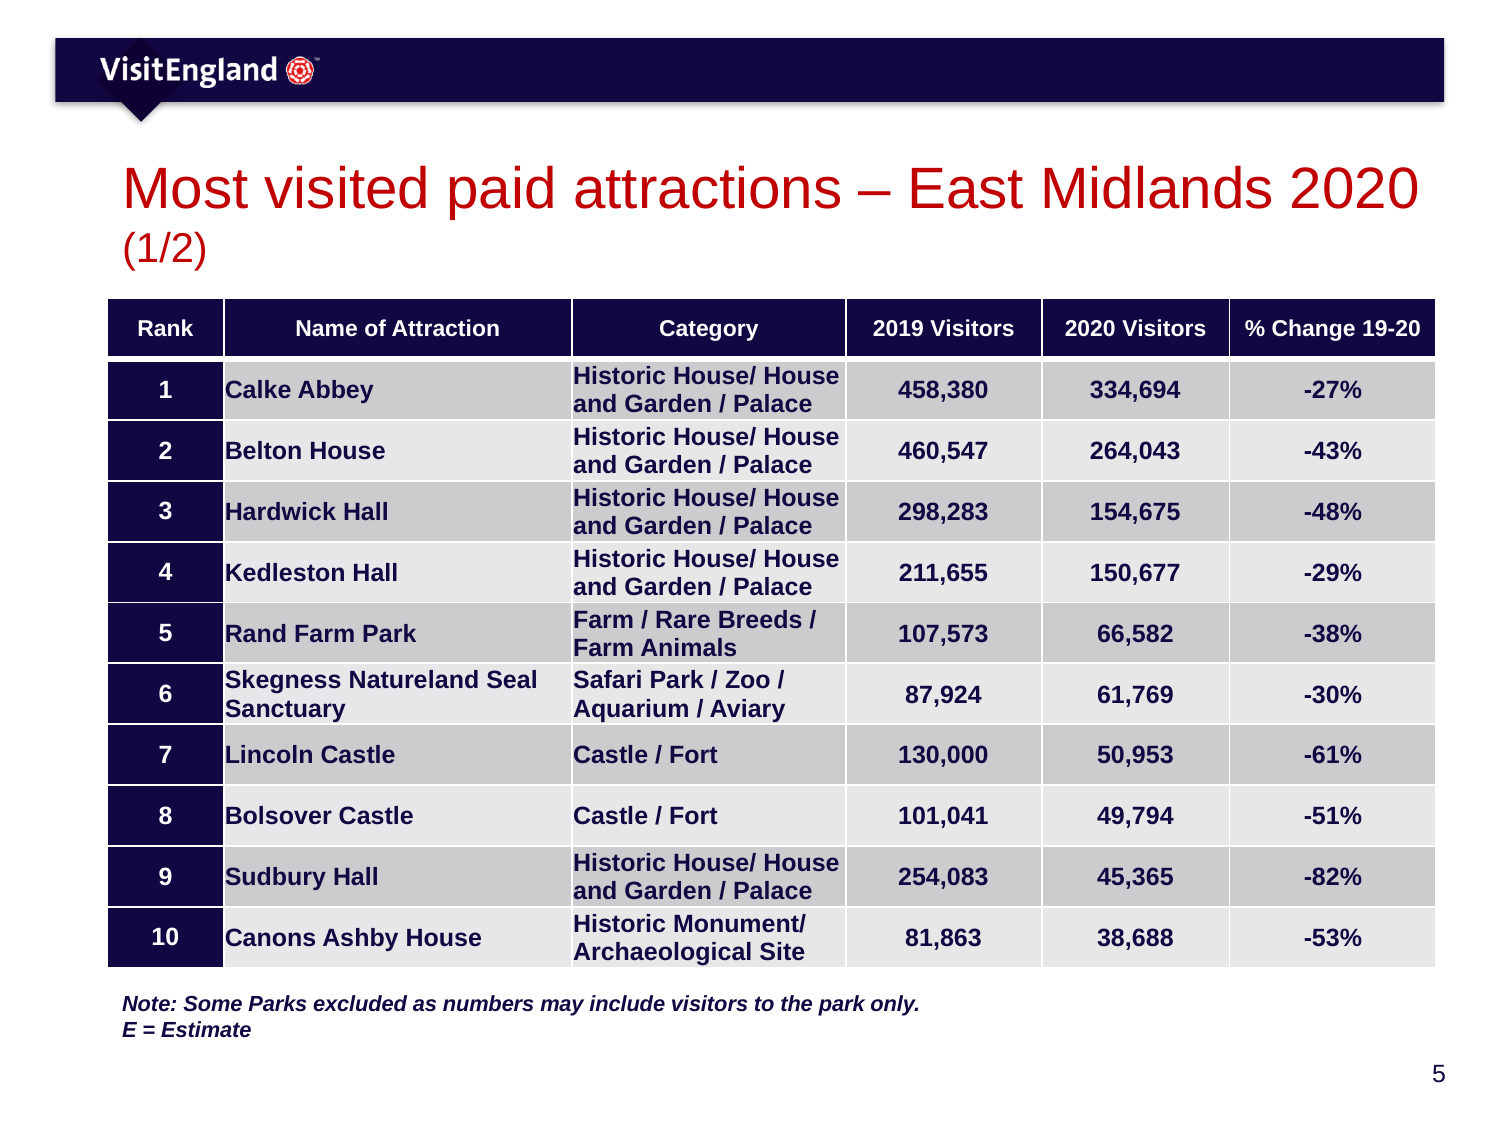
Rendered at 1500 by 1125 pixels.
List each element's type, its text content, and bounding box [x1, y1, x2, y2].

table_cell 8 [108, 786, 223, 845]
table_cell 101,041 [847, 786, 1041, 845]
table_header Name of Attraction [225, 299, 571, 356]
table_header Rank [108, 299, 223, 356]
table_header 2019 Visitors [847, 299, 1041, 356]
picture [95, 56, 322, 88]
table_cell 3 [108, 482, 223, 541]
table_cell 45,365 [1043, 847, 1229, 906]
table_cell -43% [1230, 421, 1435, 480]
table_cell 2 [108, 421, 223, 480]
table_cell -61% [1230, 725, 1435, 784]
table_cell -48% [1230, 482, 1435, 541]
table_cell Hardwick Hall [225, 482, 571, 541]
table_cell -51% [1230, 786, 1435, 845]
table_cell 1 [108, 362, 223, 419]
table_cell 154,675 [1043, 482, 1229, 541]
table_cell -82% [1230, 847, 1435, 906]
table_cell Historic House/ House and Garden / Palace [573, 362, 845, 419]
table_cell Rand Farm Park [225, 603, 571, 662]
table_cell -30% [1230, 664, 1435, 723]
table_cell Sudbury Hall [225, 847, 571, 906]
table_cell Bolsover Castle [225, 786, 571, 845]
table_cell 460,547 [847, 421, 1041, 480]
table_cell -27% [1230, 362, 1435, 419]
table_cell 6 [108, 664, 223, 723]
table_header % Change 19-20 [1230, 299, 1435, 356]
table_cell -29% [1230, 543, 1435, 602]
table_cell Historic Monument/ Archaeological Site [573, 908, 845, 967]
table_cell 298,283 [847, 482, 1041, 541]
table_cell Castle / Fort [573, 786, 845, 845]
table_cell 4 [108, 543, 223, 602]
table_cell 5 [108, 603, 223, 662]
table_cell 150,677 [1043, 543, 1229, 602]
table_cell 38,688 [1043, 908, 1229, 967]
table_cell Skegness Natureland Seal Sanctuary [225, 664, 571, 723]
table_cell 107,573 [847, 603, 1041, 662]
table_cell 49,794 [1043, 786, 1229, 845]
table_cell Castle / Fort [573, 725, 845, 784]
table_cell 87,924 [847, 664, 1041, 723]
table_cell 9 [108, 847, 223, 906]
table_cell Canons Ashby House [225, 908, 571, 967]
table_cell Historic House/ House and Garden / Palace [573, 482, 845, 541]
table_cell 334,694 [1043, 362, 1229, 419]
table_cell 458,380 [847, 362, 1041, 419]
table_cell Historic House/ House and Garden / Palace [573, 421, 845, 480]
table_cell Historic House/ House and Garden / Palace [573, 543, 845, 602]
table_cell 211,655 [847, 543, 1041, 602]
table_cell 50,953 [1043, 725, 1229, 784]
table_cell Belton House [225, 421, 571, 480]
table_cell 254,083 [847, 847, 1041, 906]
table_cell 10 [108, 908, 223, 967]
table_cell 81,863 [847, 908, 1041, 967]
table_cell Historic House/ House and Garden / Palace [573, 847, 845, 906]
table_cell Calke Abbey [225, 362, 571, 419]
table_cell 66,582 [1043, 603, 1229, 662]
table_header 2020 Visitors [1043, 299, 1229, 356]
table_cell Farm / Rare Breeds / Farm Animals [573, 603, 845, 662]
table_cell 264,043 [1043, 421, 1229, 480]
table_cell -53% [1230, 908, 1435, 967]
table_cell 61,769 [1043, 664, 1229, 723]
title Most visited paid attractions – East Midlands 2020 (1/2) [107, 143, 1445, 276]
table_cell Safari Park / Zoo / Aquarium / Aviary [573, 664, 845, 723]
table_cell 130,000 [847, 725, 1041, 784]
text_box Note: Some Parks excluded as numbers may include visitors to the park only. E = Estimate [107, 982, 1405, 1050]
table_cell 7 [108, 725, 223, 784]
table_header Category [573, 299, 845, 356]
table_cell Kedleston Hall [225, 543, 571, 602]
table_cell Lincoln Castle [225, 725, 571, 784]
table_cell -38% [1230, 603, 1435, 662]
